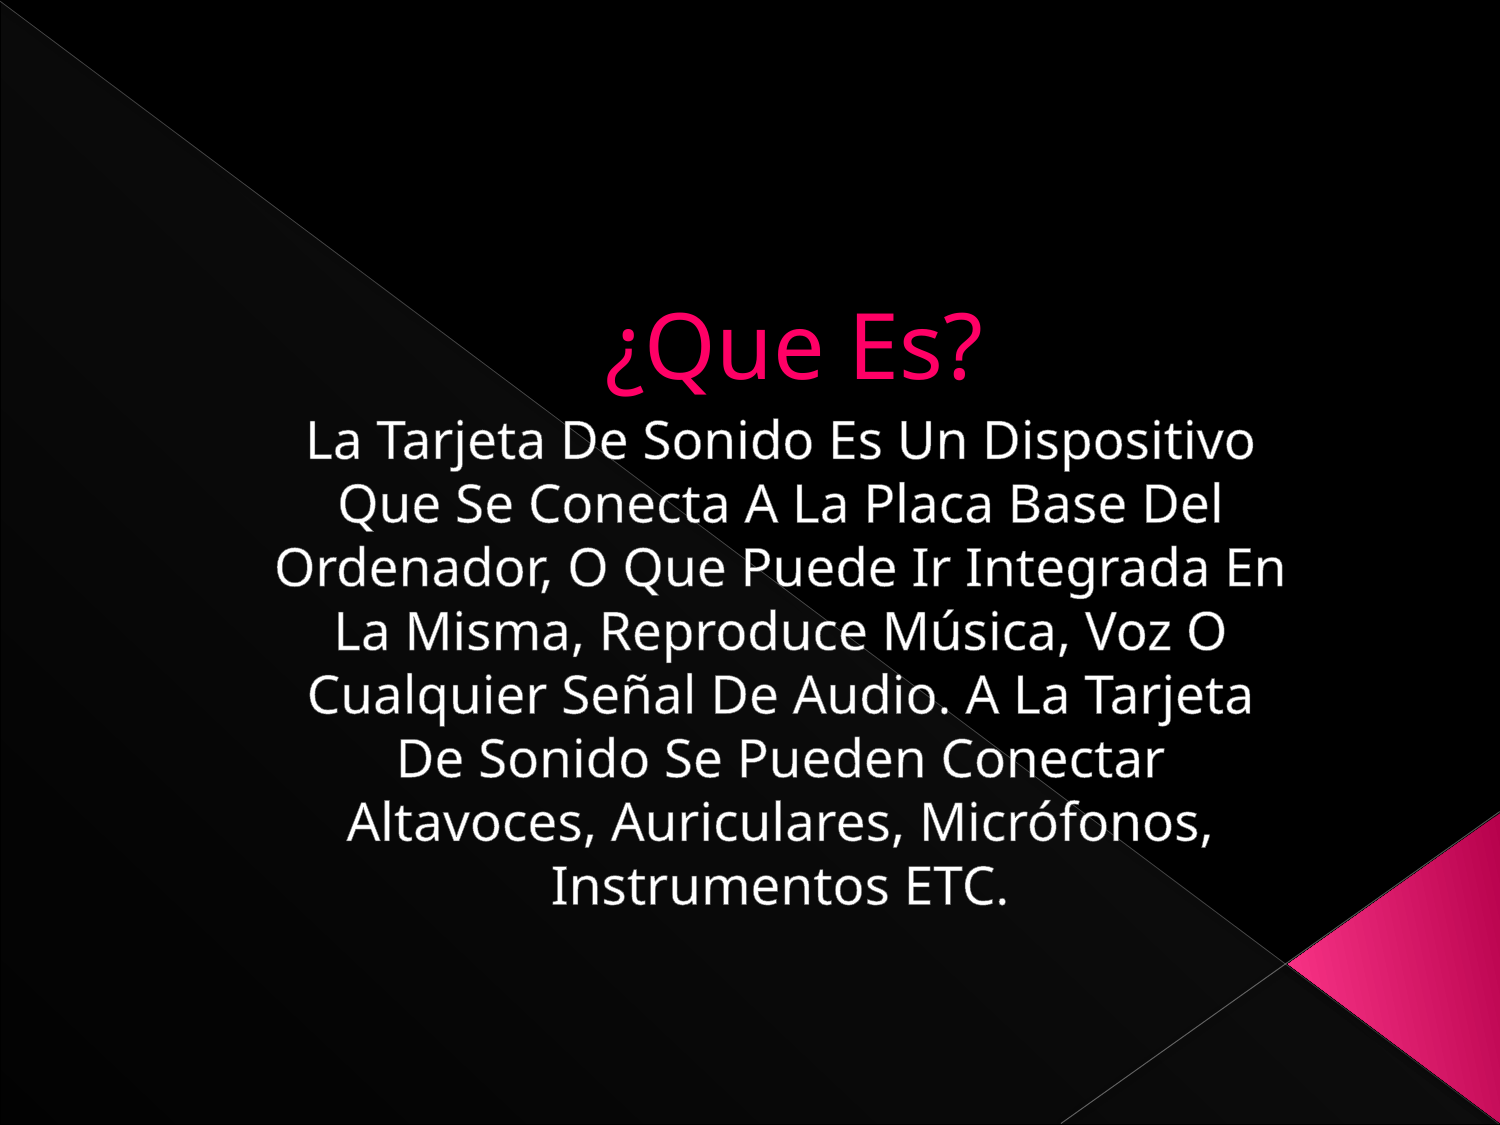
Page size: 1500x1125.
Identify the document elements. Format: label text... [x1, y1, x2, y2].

subtitle La Tarjeta De Sonido Es Un Dispositivo Que Se Conecta A La Placa Base Del Ordenador, O Que Puede Ir Integrada En La Misma, Reproduce Música, Voz O Cualquier Señal De Audio. A La Tarjeta De Sonido Se Pueden Conectar Altavoces, Auriculares, Micrófonos, Instrumentos ETC. [257, 398, 1308, 926]
title ¿Que Es? [117, 164, 1393, 406]
